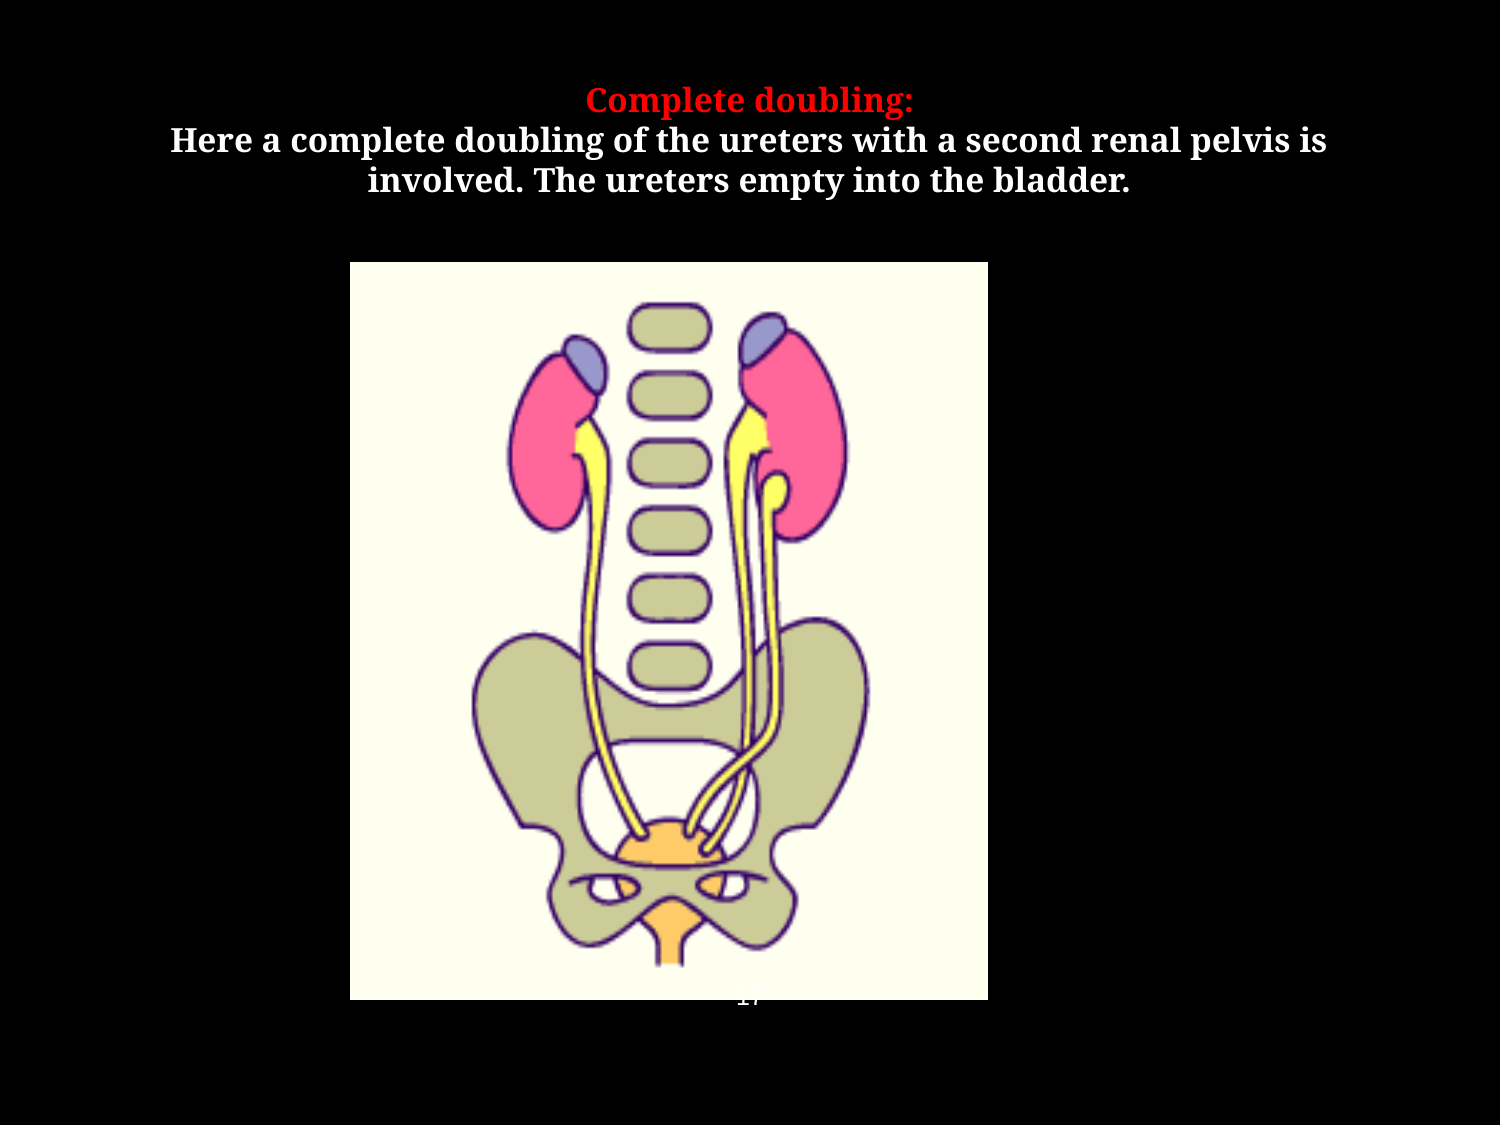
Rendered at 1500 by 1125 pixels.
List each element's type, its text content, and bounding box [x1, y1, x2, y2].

title Complete doubling: Here a complete doubling of the ureters with a second renal pelvis is involved. The ureters empty into the bladder. [75, 45, 1425, 233]
picture [349, 262, 988, 1001]
